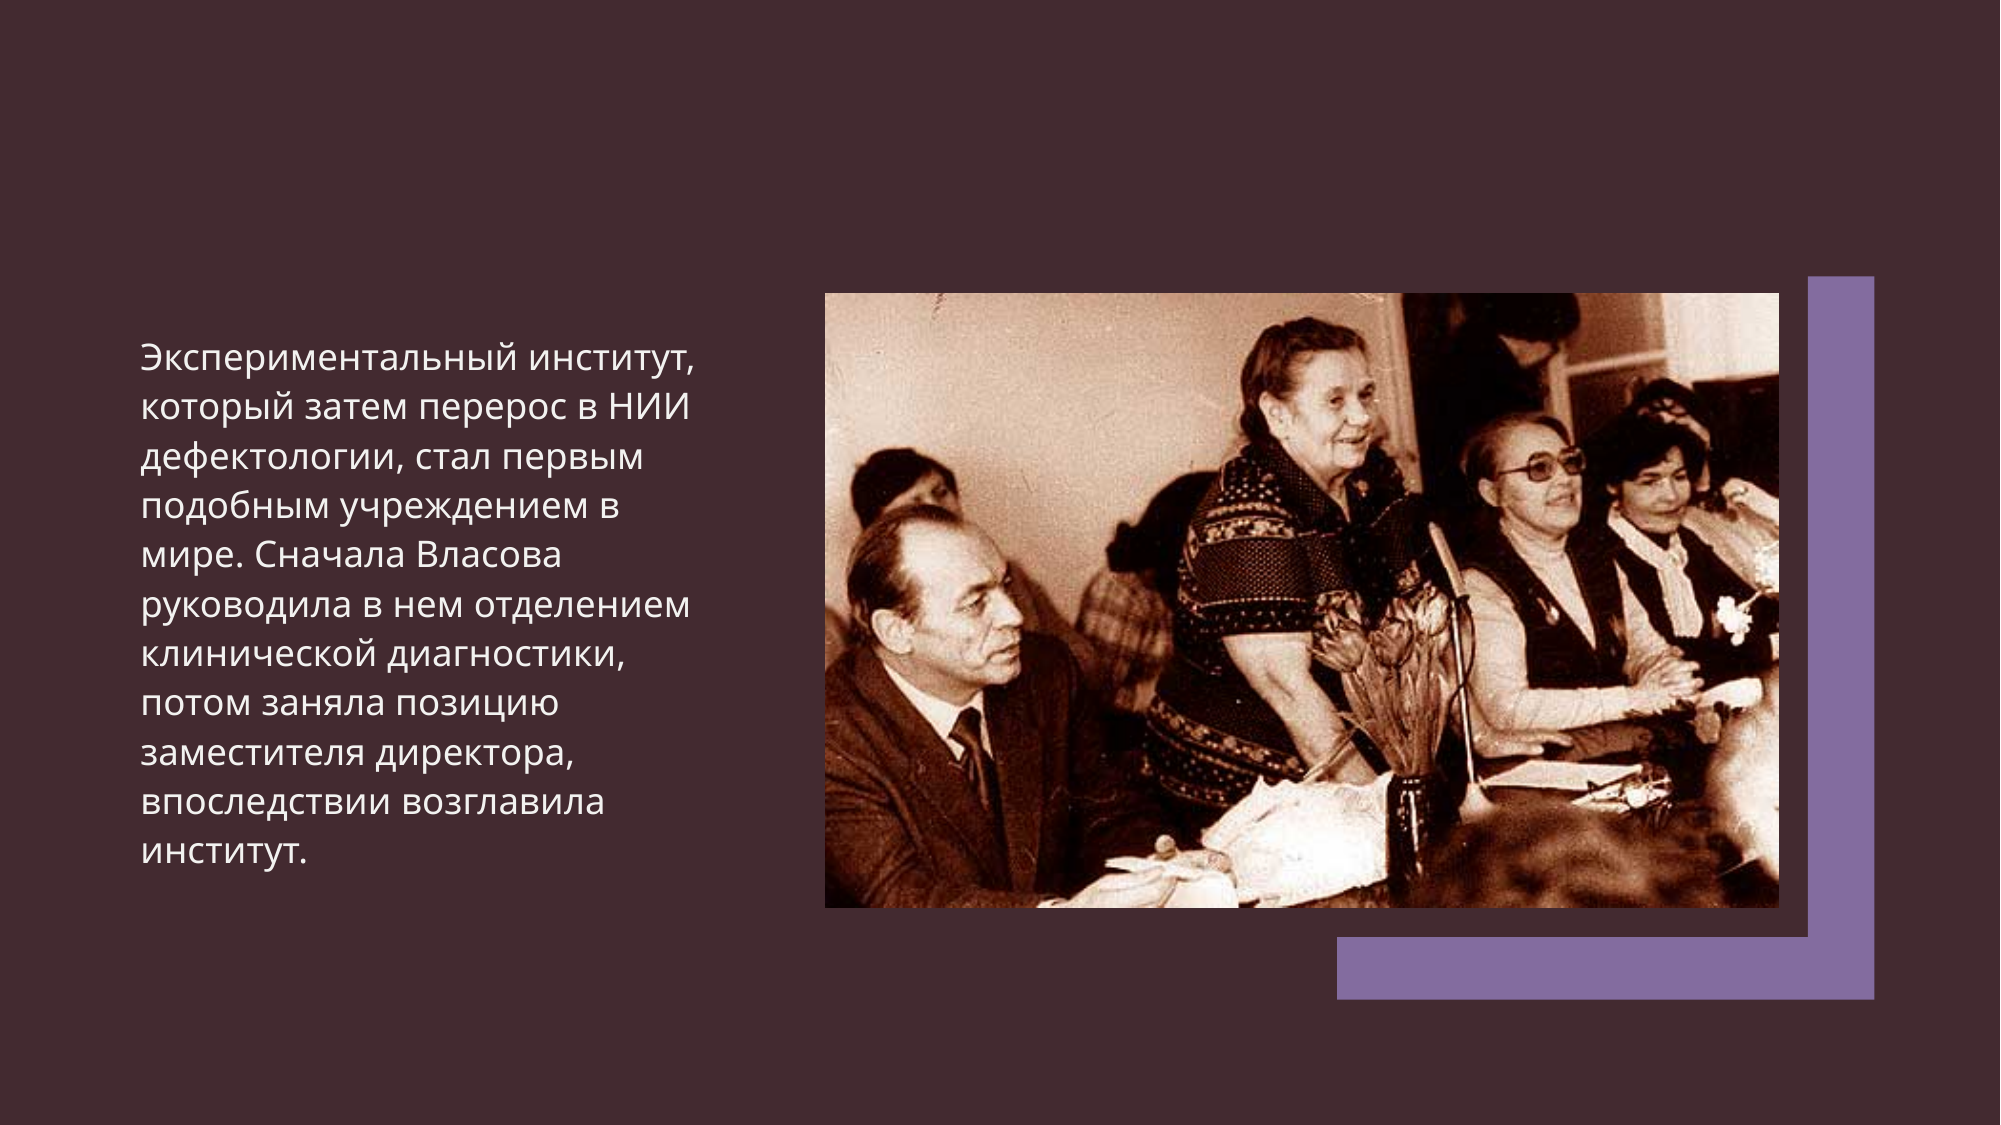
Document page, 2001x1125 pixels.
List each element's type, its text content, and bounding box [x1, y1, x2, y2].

picture [825, 293, 1779, 908]
list Экспериментальный институт, который затем перерос в НИИ дефектологии, стал первым подобным учреждением в мире. Сначала Власова руководила в нем отделением клинической диагностики, потом заняла позицию заместителя директора, впоследствии возглавила институт. [125, 321, 738, 881]
